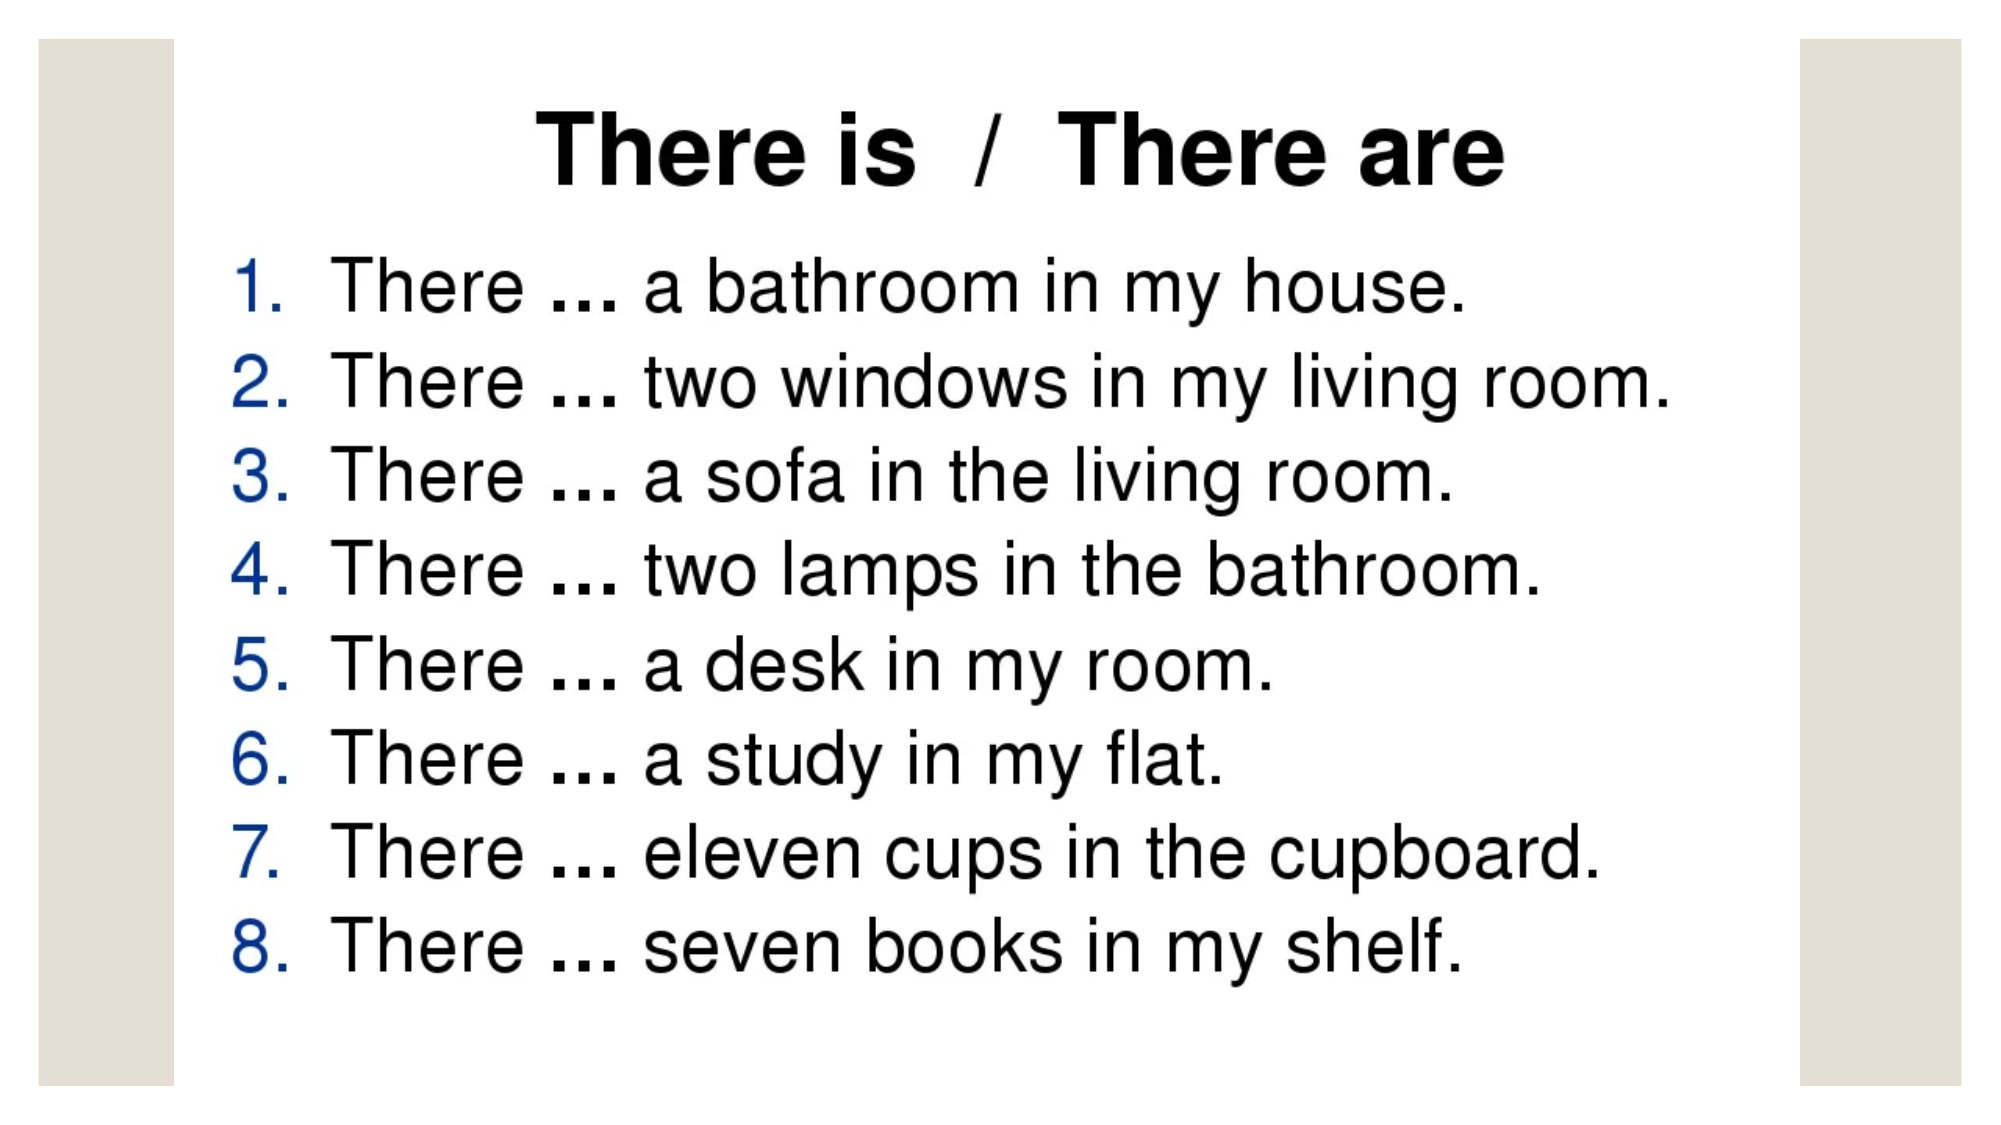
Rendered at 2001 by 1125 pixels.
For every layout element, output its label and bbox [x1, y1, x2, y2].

picture [174, 35, 1800, 1125]
